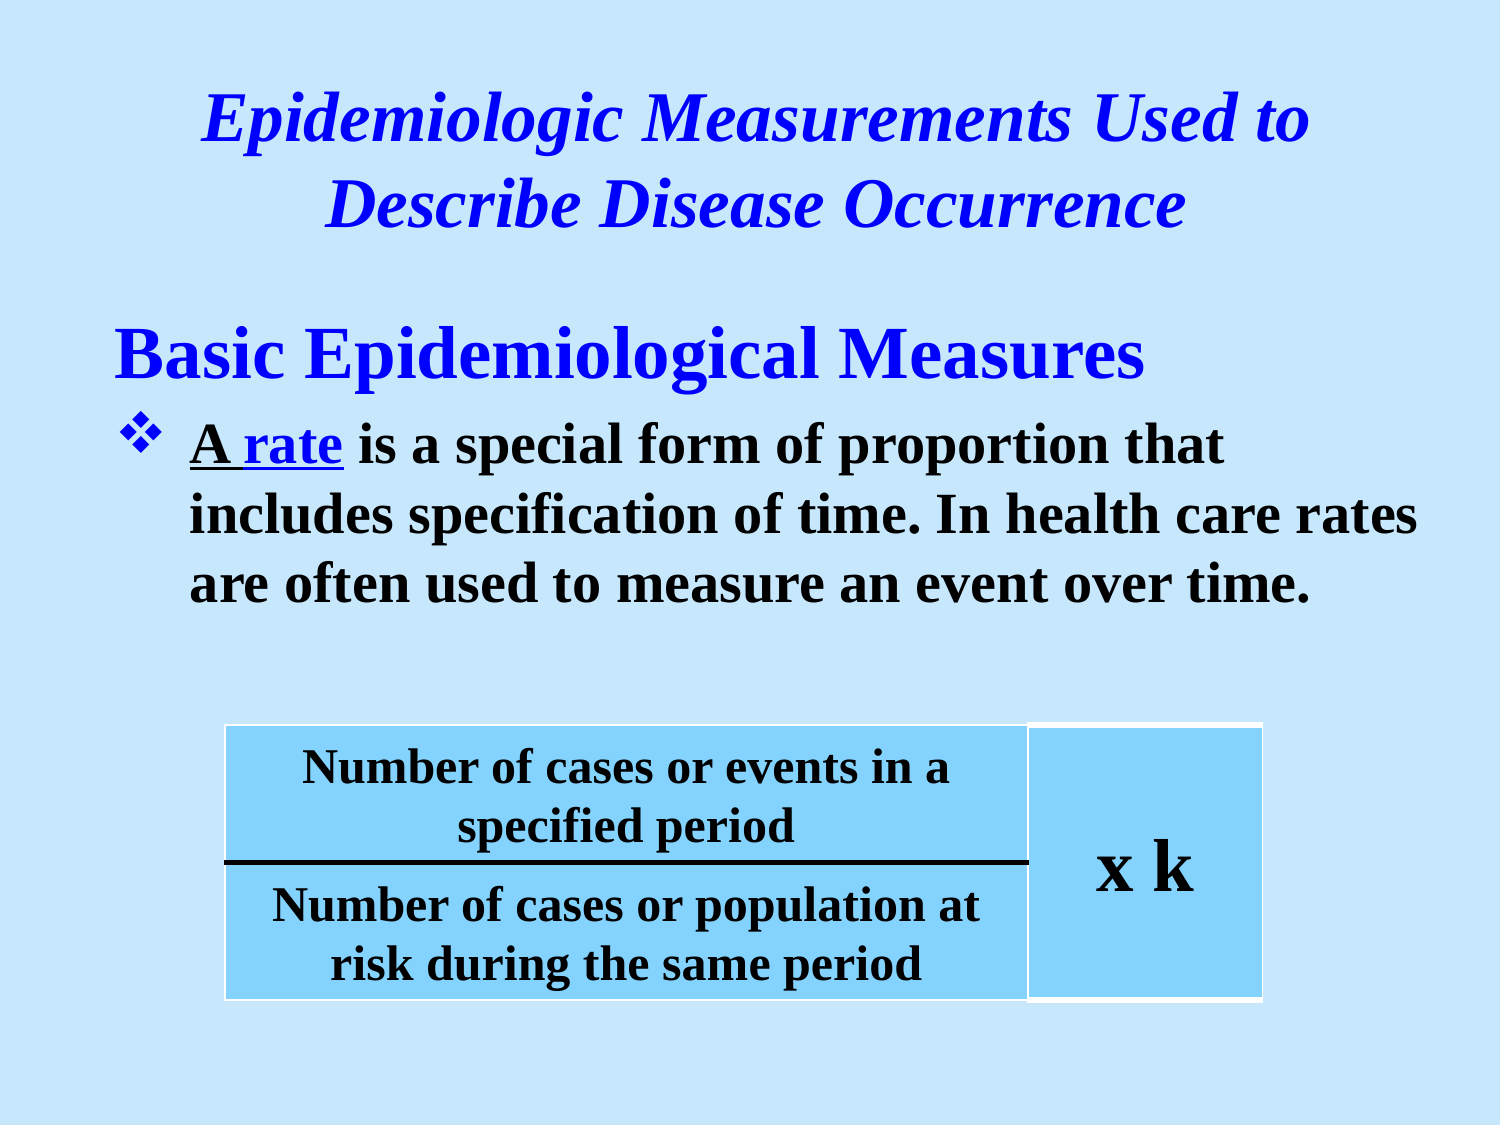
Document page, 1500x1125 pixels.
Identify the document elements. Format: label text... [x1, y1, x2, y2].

title Epidemiologic Measurements Used to Describe Disease Occurrence [87, 62, 1425, 250]
table_cell Number of cases or population at risk during the same period [226, 865, 1027, 999]
table_header x k [1029, 728, 1262, 997]
table_header Number of cases or events in a specified period [226, 726, 1027, 860]
list Basic Epidemiological Measures A rate is a special form of proportion that includes specification of time. In health care rates are often used to measure an event over time. [99, 295, 1438, 1013]
